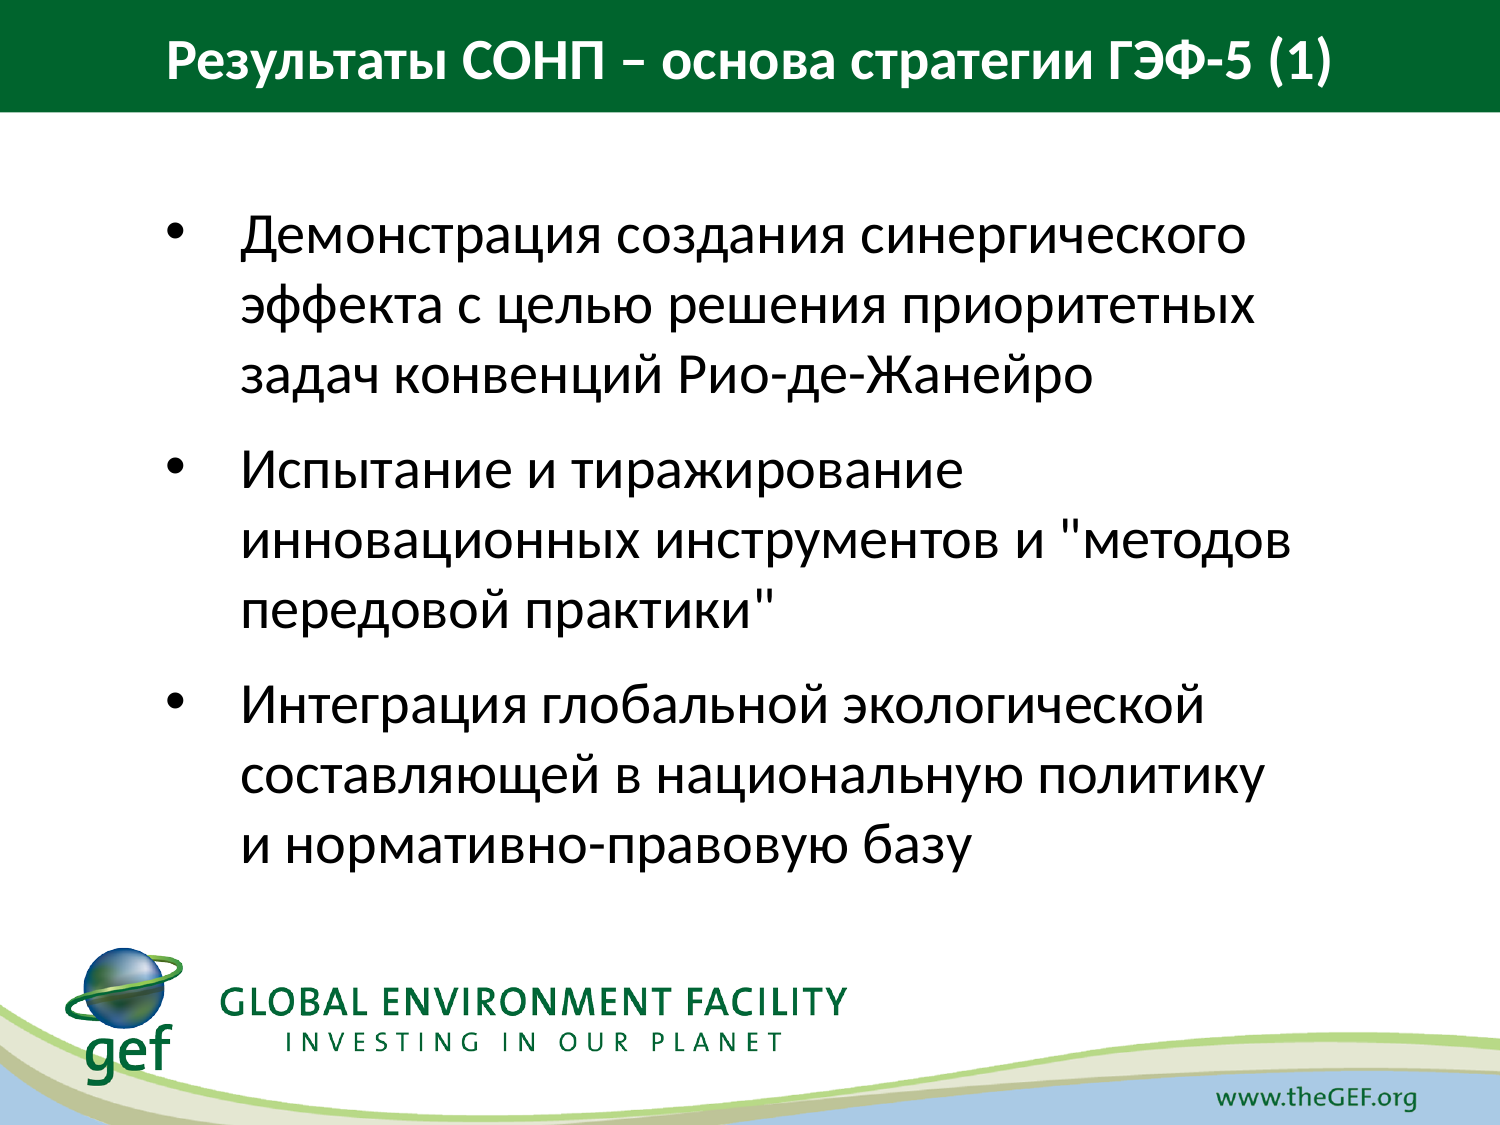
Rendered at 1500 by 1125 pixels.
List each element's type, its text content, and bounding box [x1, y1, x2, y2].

text_box Результаты СОНП – основа стратегии ГЭФ-5 (1) [0, 0, 1500, 113]
picture [0, 920, 1500, 1125]
text_box Демонстрация создания синергического эффекта с целью решения приоритетных задач конвенций Рио-де-Жанейро Испытание и тиражирование инновационных инструментов и "методов передовой практики" Интеграция глобальной экологической составляющей в национальную политику и нормативно-правовую базу [150, 187, 1375, 890]
